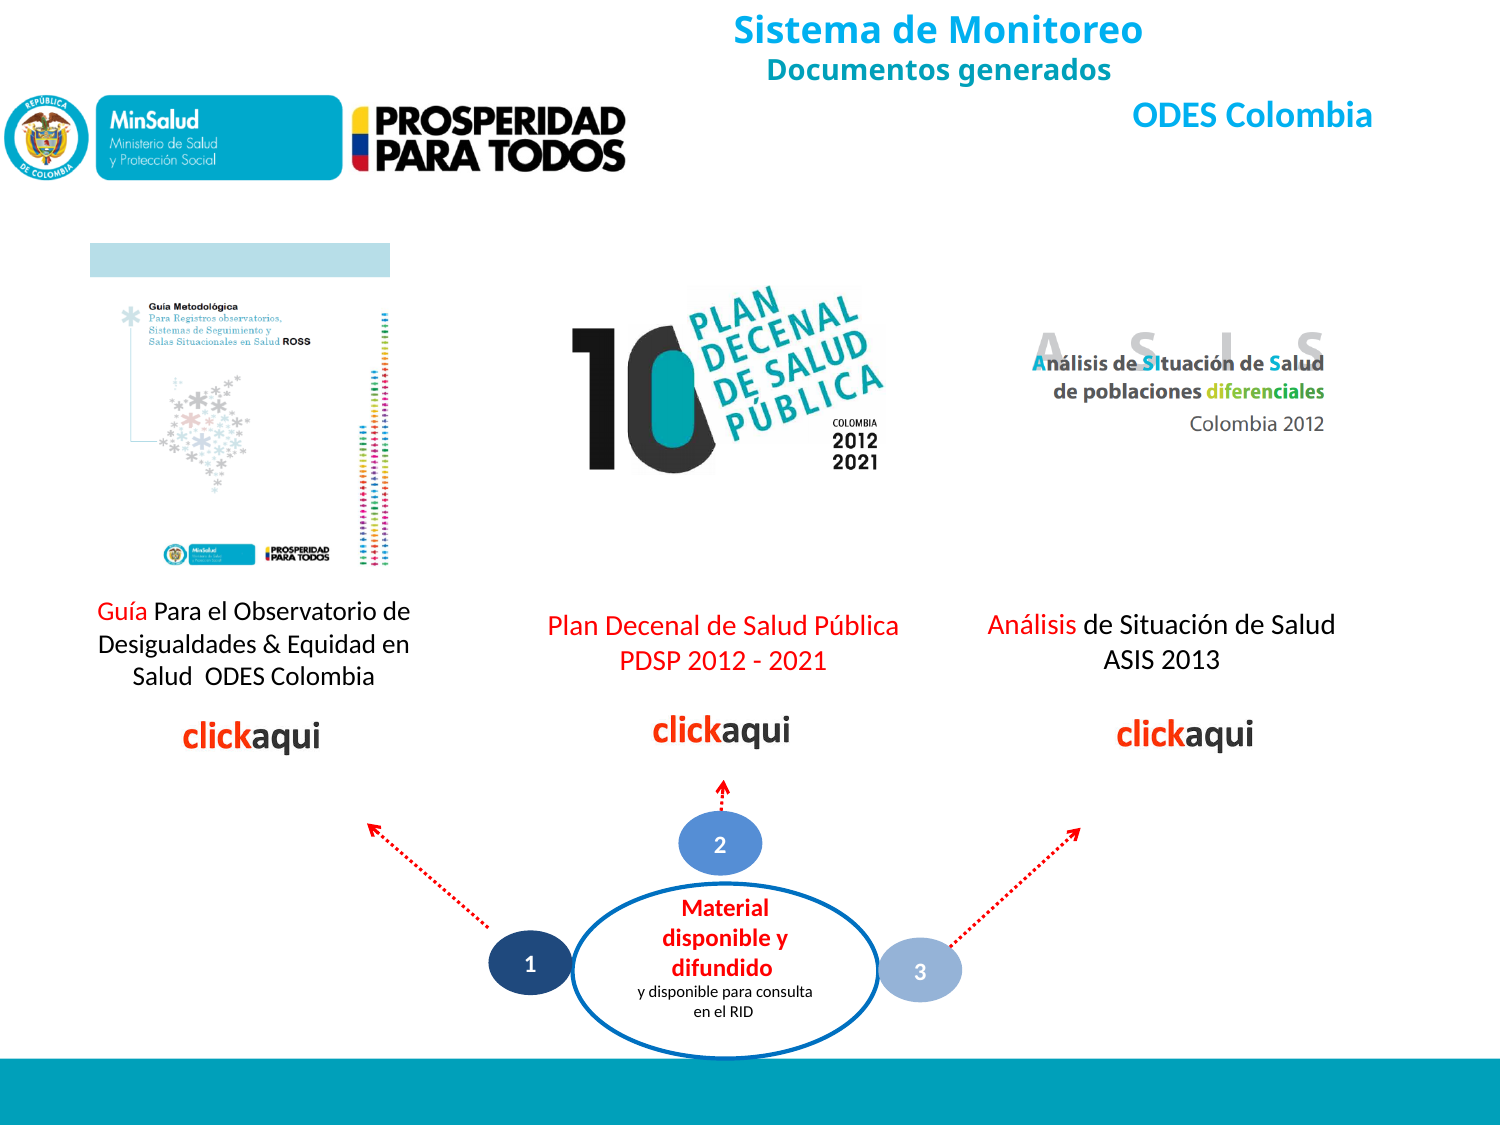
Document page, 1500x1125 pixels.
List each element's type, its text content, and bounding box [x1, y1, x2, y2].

picture [176, 690, 332, 786]
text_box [949, 827, 1081, 948]
text_box 1 [486, 928, 575, 998]
picture [956, 234, 1419, 576]
text_box Análisis de Situación de Salud ASIS 2013 [959, 597, 1364, 683]
text_box Guía Para el Observatorio de Desigualdades & Equidad en Salud ODES Colombia [53, 586, 455, 699]
text_box 2 [676, 808, 765, 878]
text_box ODES Colombia [772, 83, 1389, 143]
picture [0, 78, 632, 194]
picture [1109, 688, 1266, 785]
picture [89, 243, 390, 568]
text_box Material disponible y difundido y disponible para consulta en el RID [570, 881, 879, 1061]
text_box Plan Decenal de Salud Pública PDSP 2012 - 2021 [508, 598, 939, 684]
picture [645, 684, 802, 781]
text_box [720, 788, 724, 811]
title Sistema de Monitoreo Documentos generados [646, 17, 1232, 75]
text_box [366, 823, 489, 928]
text_box 3 [876, 935, 965, 1005]
picture [550, 245, 921, 518]
